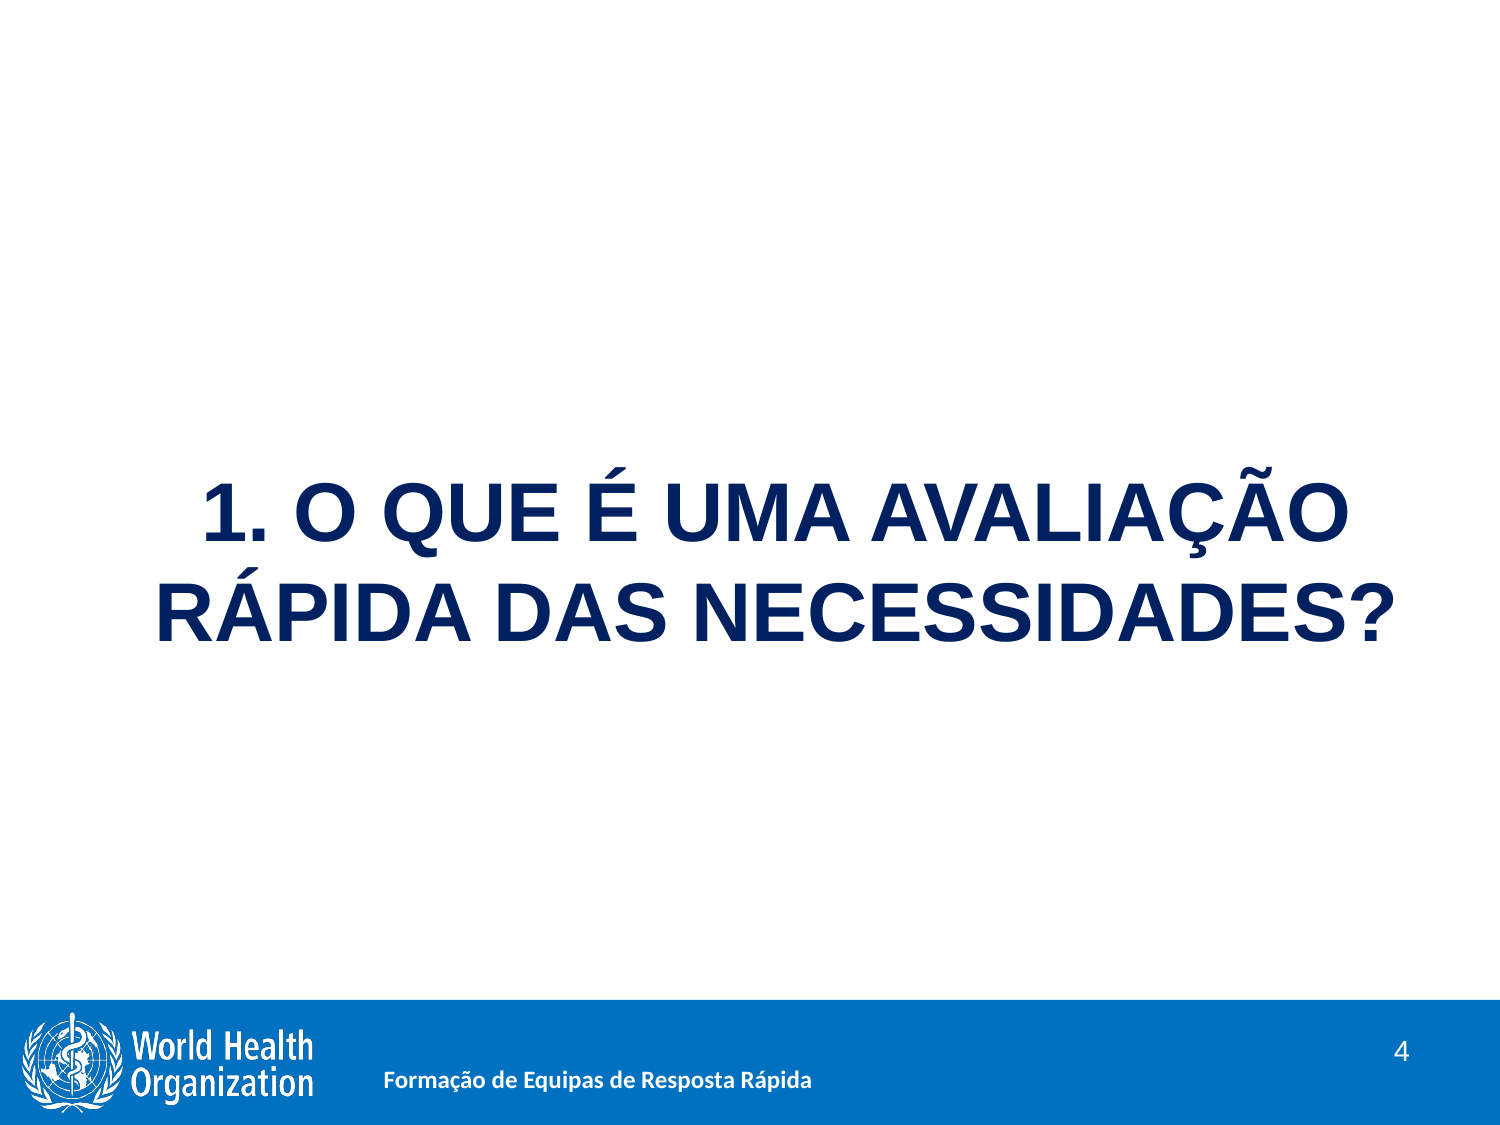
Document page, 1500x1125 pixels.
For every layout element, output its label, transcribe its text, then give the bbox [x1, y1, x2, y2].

title 1. O QUE É UMA AVALIAÇÃO RÁPIDA DAS NECESSIDADES? [118, 450, 1436, 675]
picture [21, 1012, 313, 1113]
slide_number 4 [1074, 1024, 1425, 1103]
